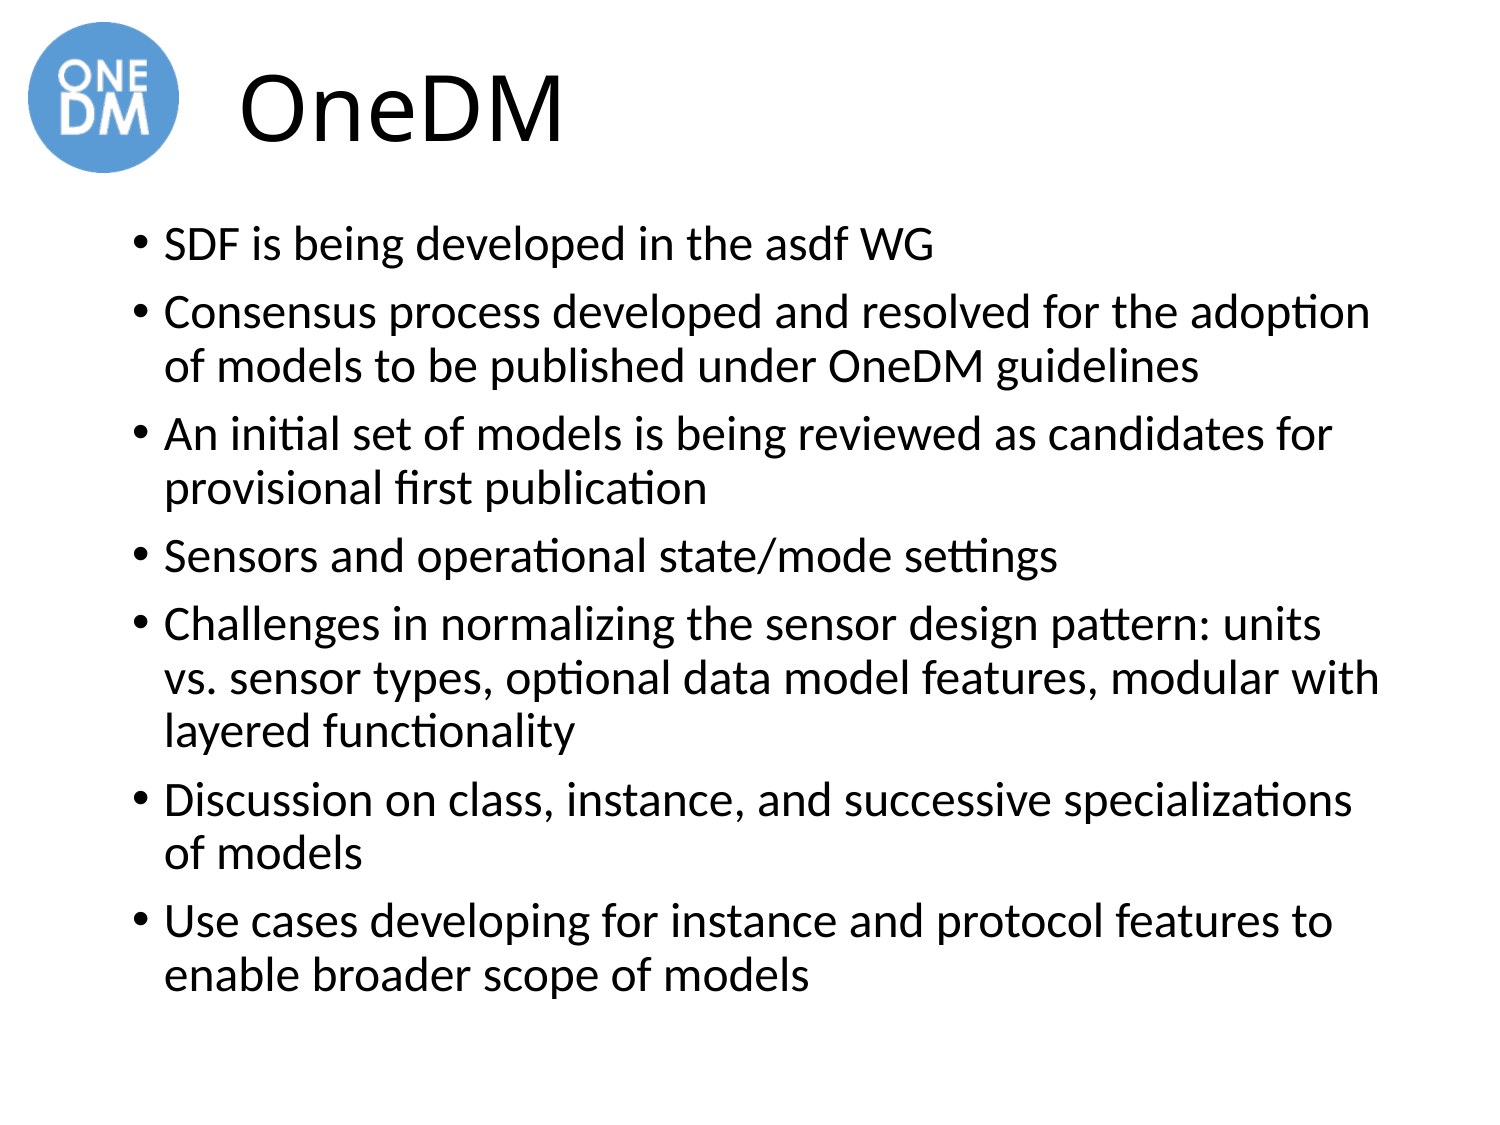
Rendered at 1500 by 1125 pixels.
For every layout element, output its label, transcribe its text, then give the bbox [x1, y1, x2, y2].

list SDF is being developed in the asdf WG Consensus process developed and resolved for the adoption of models to be published under OneDM guidelines An initial set of models is being reviewed as candidates for provisional first publication Sensors and operational state/mode settings Challenges in normalizing the sensor design pattern: units vs. sensor types, optional data model features, modular with layered functionality Discussion on class, instance, and successive specializations of models Use cases developing for instance and protocol features to enable broader scope of models [117, 210, 1402, 1029]
picture [28, 22, 179, 173]
title OneDM [222, 29, 1420, 195]
